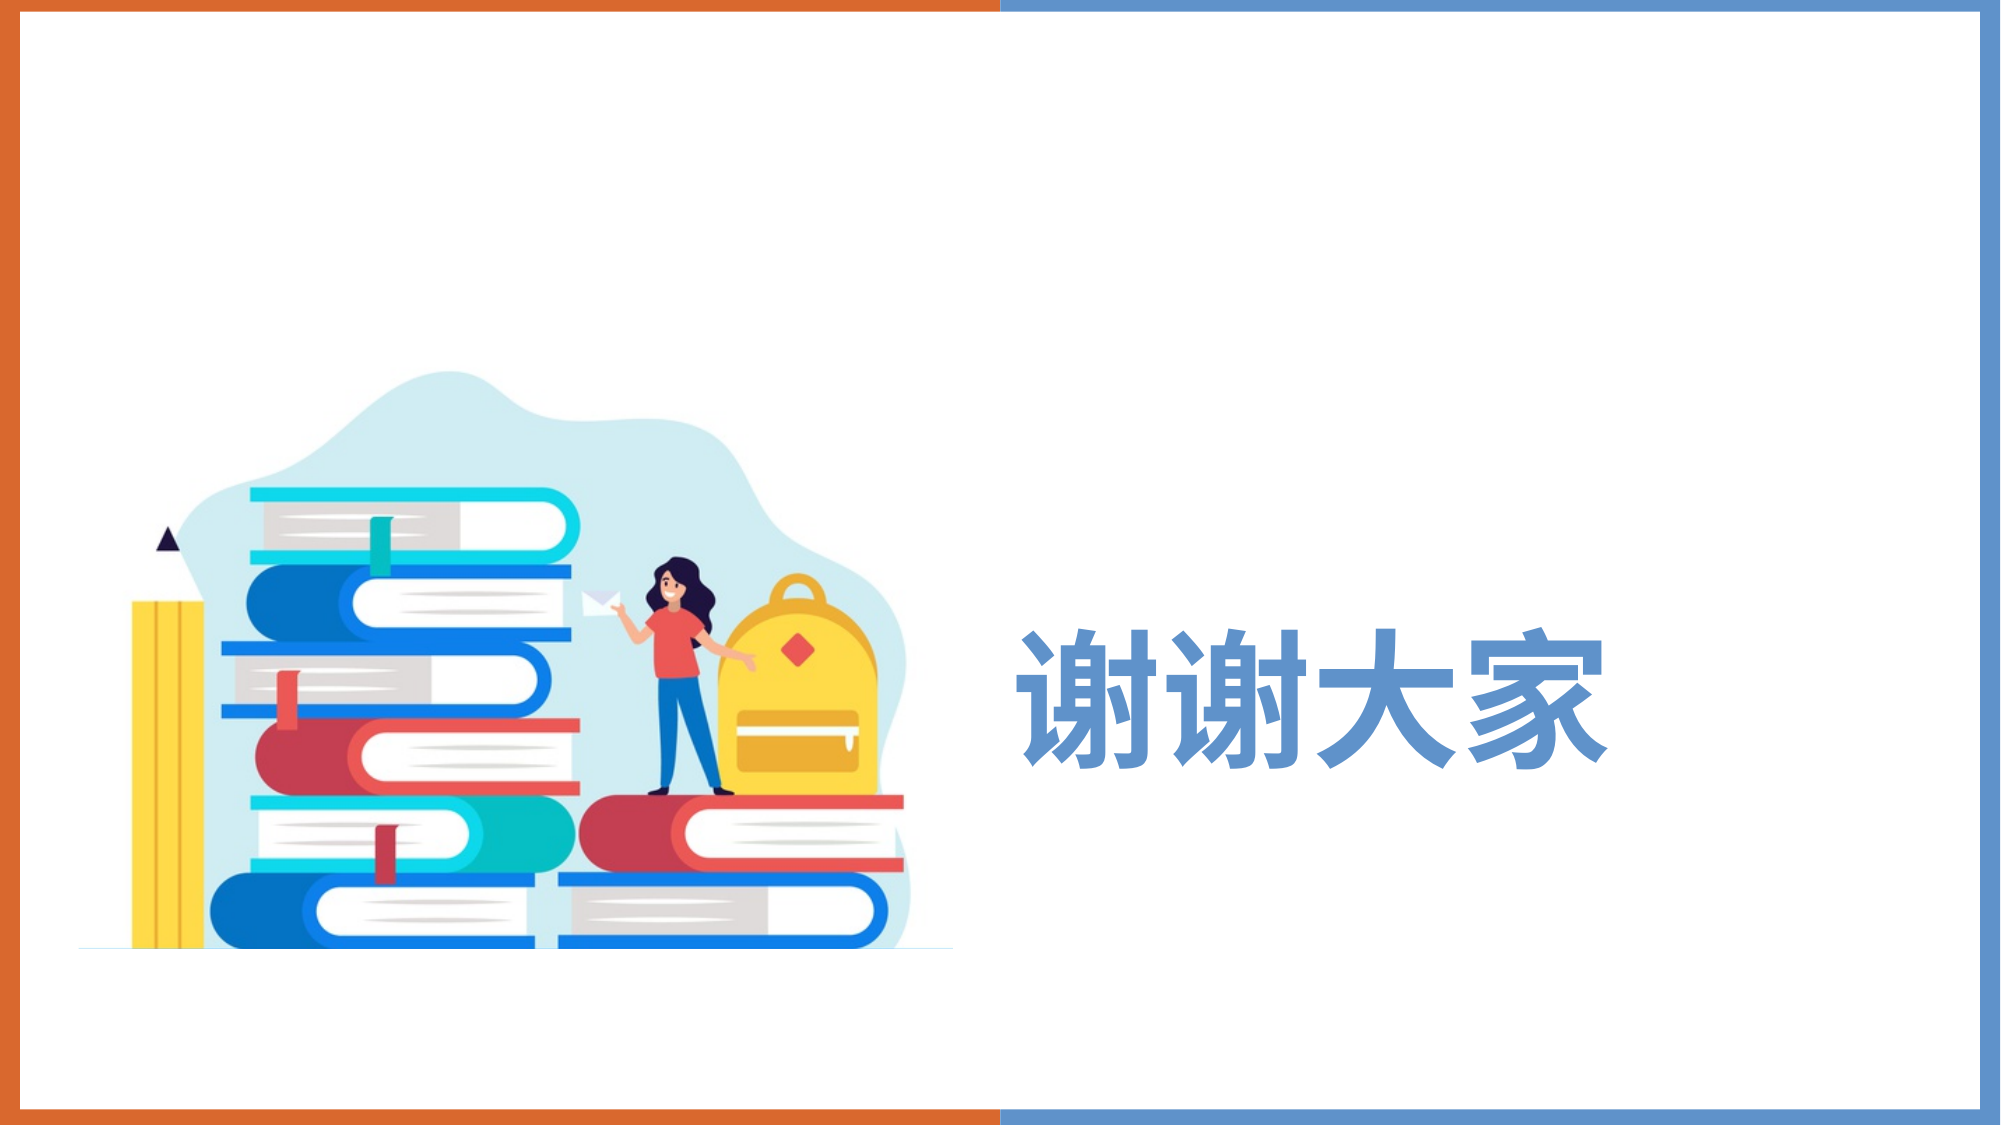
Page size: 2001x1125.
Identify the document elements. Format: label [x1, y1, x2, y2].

picture [78, 278, 953, 949]
text_box [0, 0, 2000, 1125]
